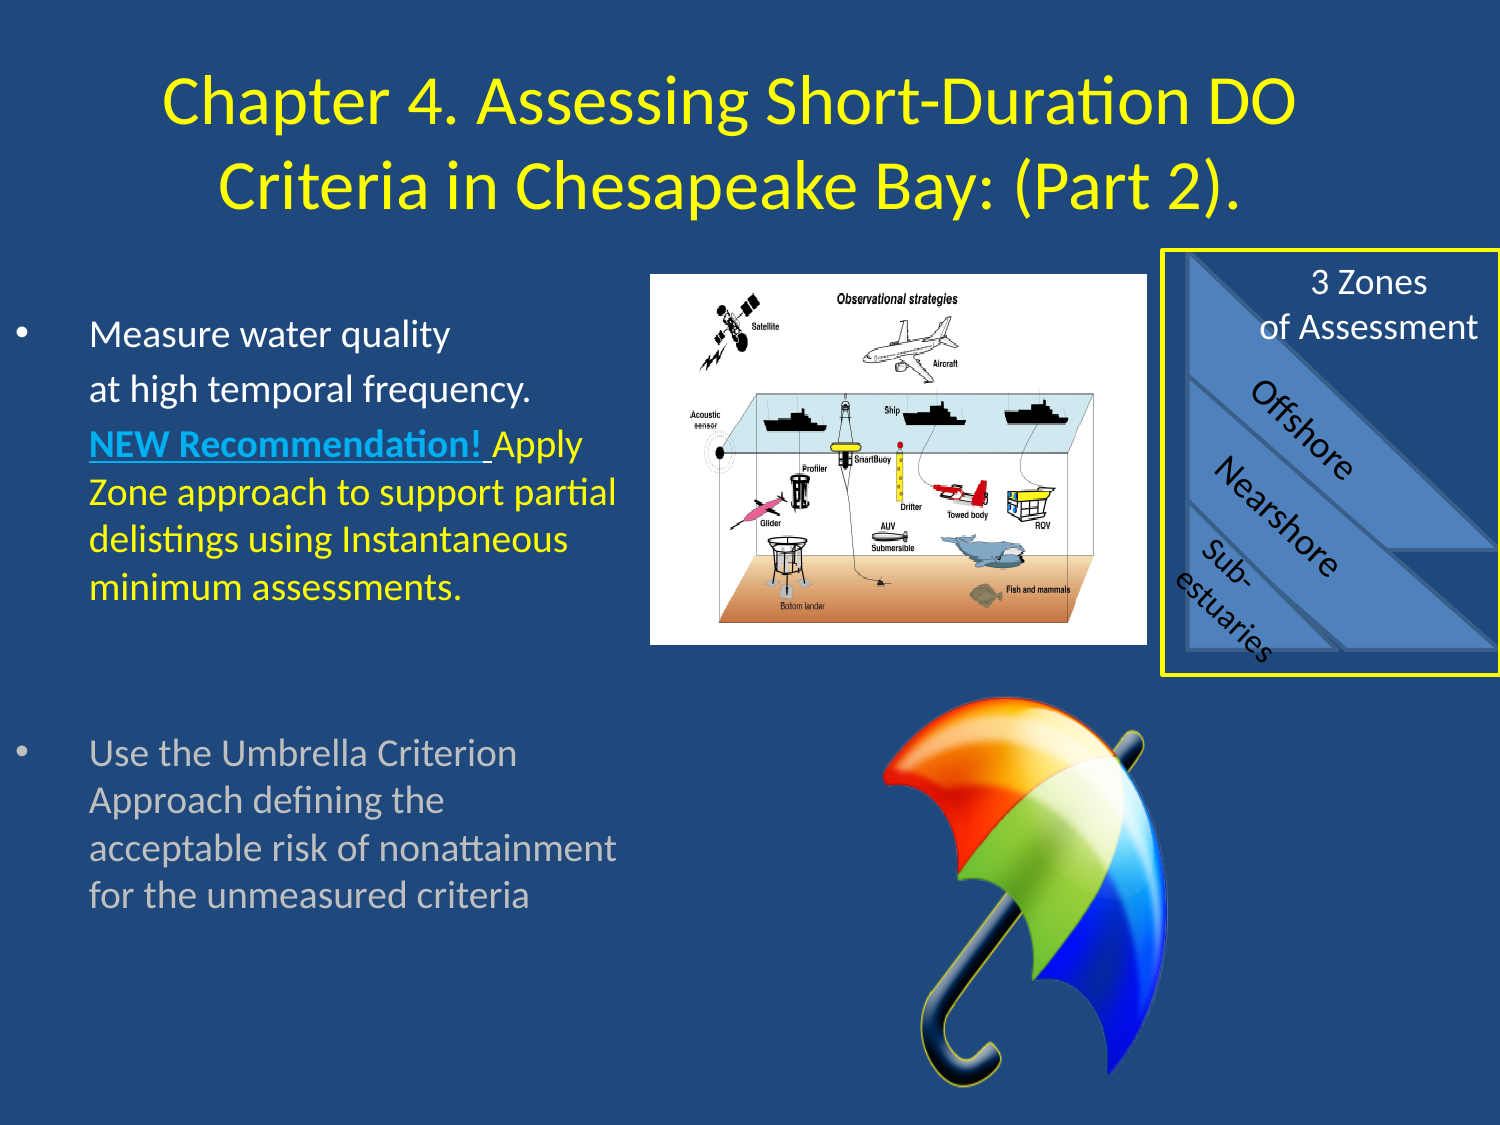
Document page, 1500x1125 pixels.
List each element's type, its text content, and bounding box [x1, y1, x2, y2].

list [649, 274, 1147, 645]
title Chapter 4. Assessing Short-Duration DO Criteria in Chesapeake Bay: (Part 2). [37, 45, 1425, 233]
text_box [1160, 248, 1500, 677]
list Measure water quality at high temporal frequency. NEW Recommendation! Apply Zone approach to support partial delistings using Instantaneous minimum assessments. Use the Umbrella Criterion Approach defining the acceptable risk of nonattainment for the unmeasured criteria [0, 299, 638, 1014]
picture [859, 674, 1198, 1125]
text_box 3 Zones of Assessment [1244, 249, 1494, 355]
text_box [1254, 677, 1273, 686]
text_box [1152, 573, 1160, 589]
